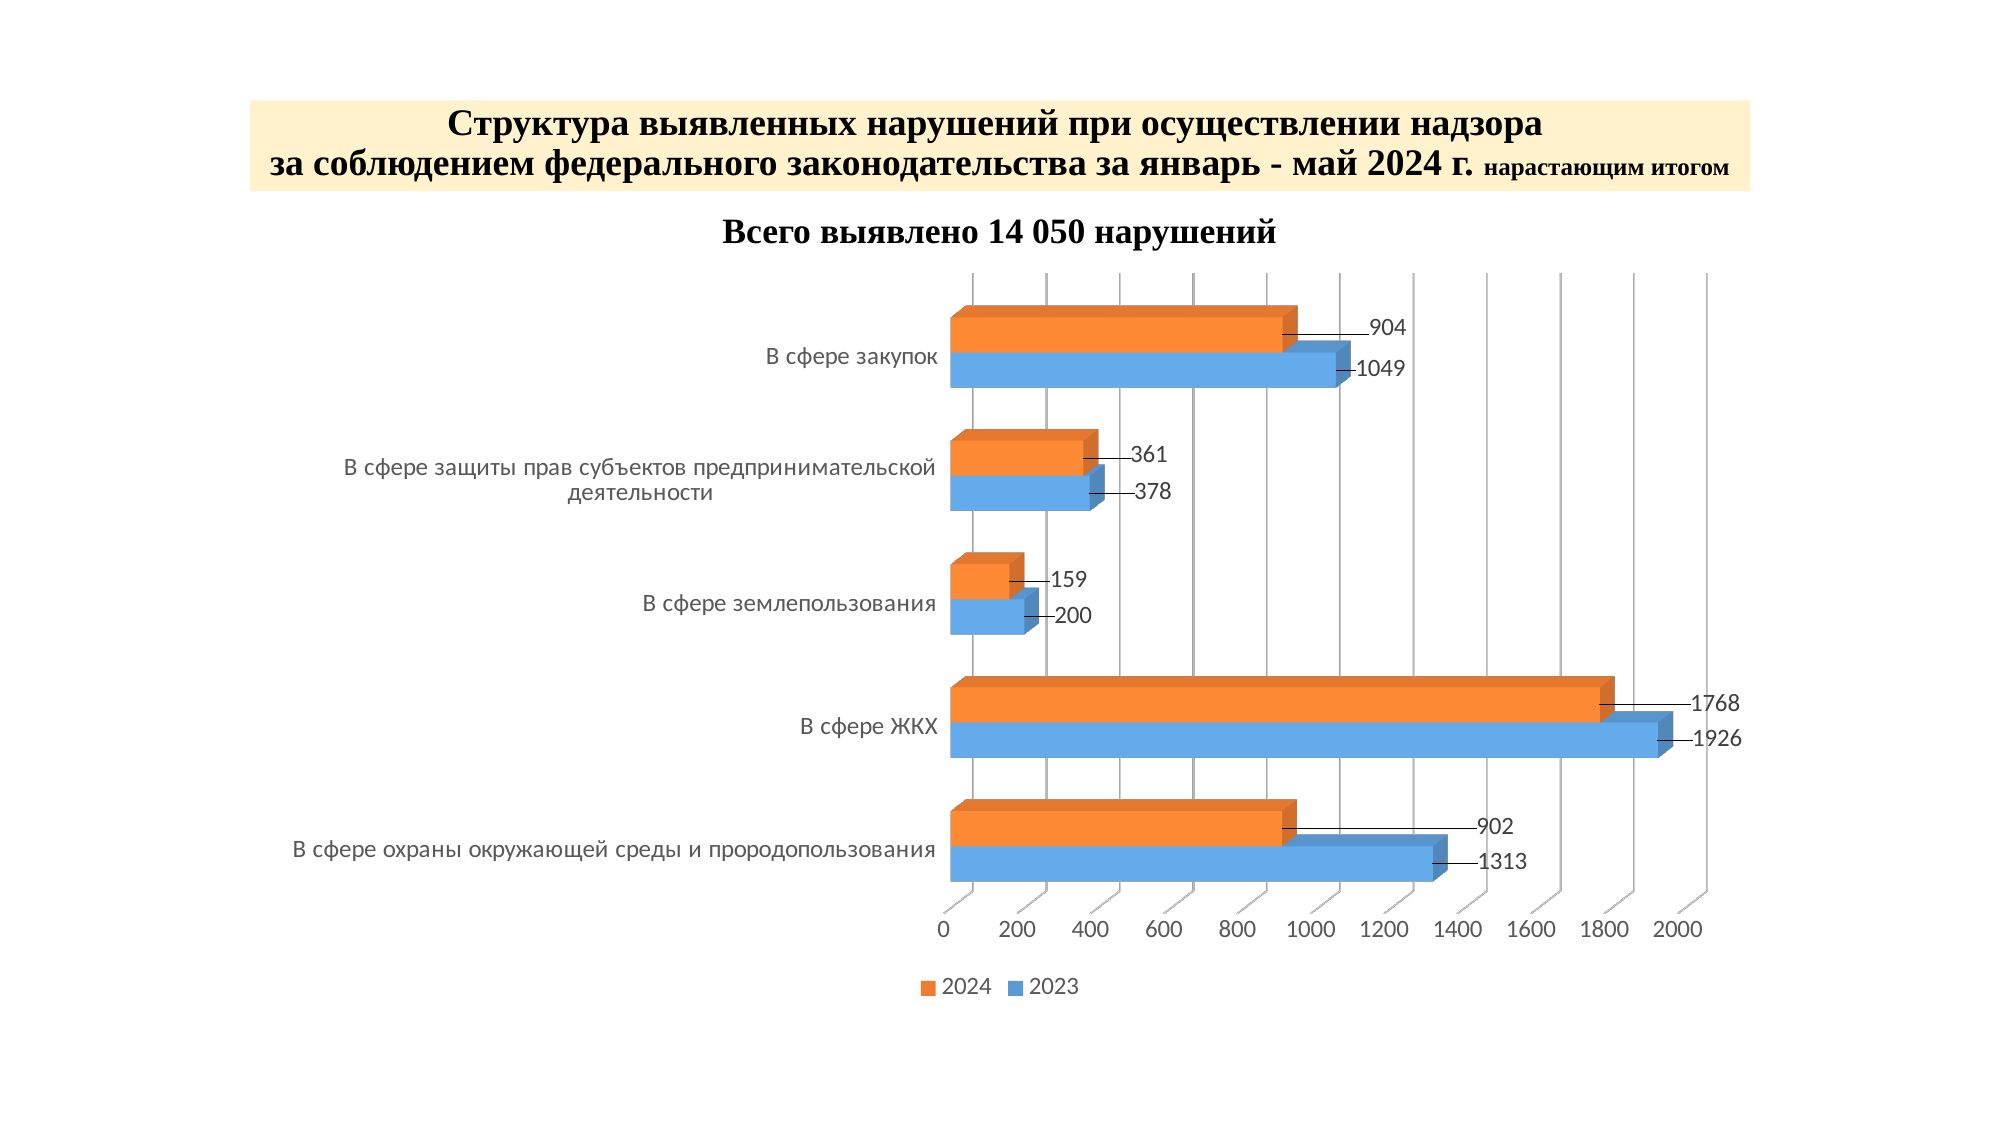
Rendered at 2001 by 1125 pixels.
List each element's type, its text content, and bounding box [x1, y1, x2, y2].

title Структура выявленных нарушений при осуществлении надзора за соблюдением федерального законодательства за январь - май 2024 г. нарастающим итогом [249, 100, 1750, 192]
chart [249, 258, 1750, 1007]
subtitle Всего выявлено 14 050 нарушений [249, 205, 1750, 258]
